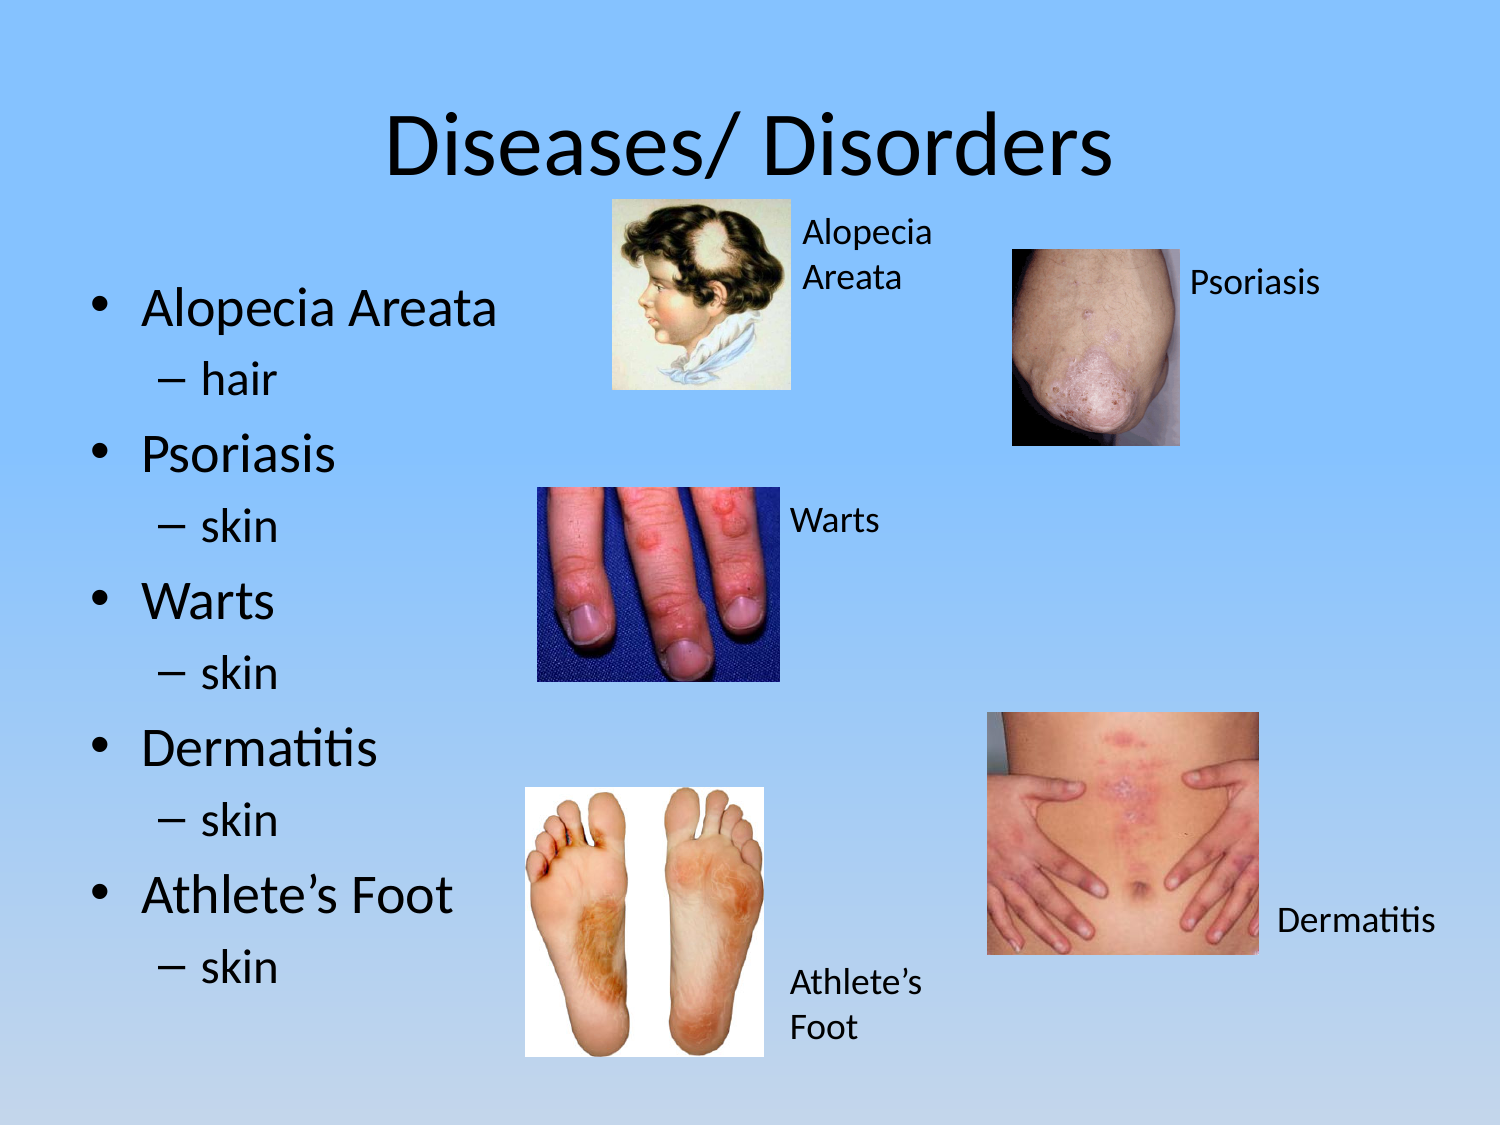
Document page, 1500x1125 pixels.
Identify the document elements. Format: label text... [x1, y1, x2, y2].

list Alopecia Areata hair Psoriasis skin Warts skin Dermatitis skin Athlete’s Foot skin [74, 262, 1426, 1006]
text_box Dermatitis [1263, 887, 1500, 948]
picture [987, 712, 1259, 955]
picture [1012, 249, 1180, 446]
picture [524, 787, 764, 1057]
text_box Alopecia Areata [791, 199, 1038, 305]
text_box Warts [781, 487, 963, 548]
picture [537, 487, 780, 682]
text_box Athlete’s Foot [774, 949, 963, 1055]
text_box Psoriasis [1180, 249, 1413, 310]
title Diseases/ Disorders [74, 44, 1426, 233]
picture [612, 199, 791, 390]
